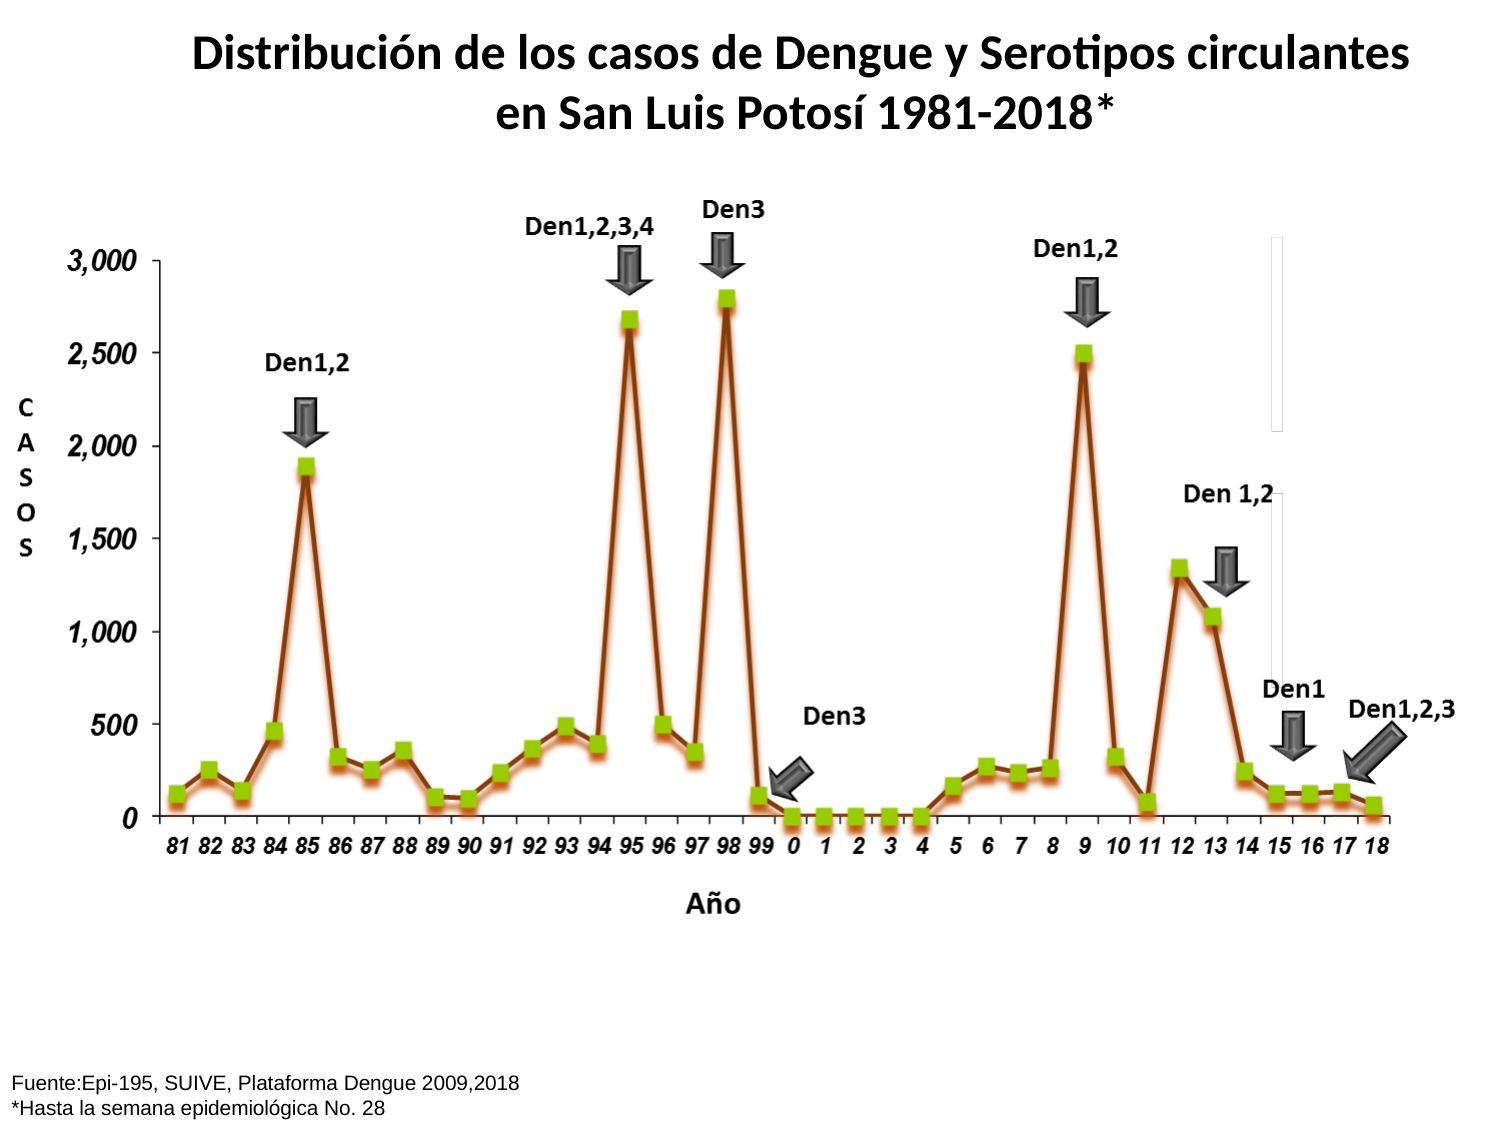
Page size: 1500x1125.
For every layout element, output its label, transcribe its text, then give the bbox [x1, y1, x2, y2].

picture [0, 181, 1500, 943]
text_box Distribución de los casos de Dengue y Serotipos circulantes en San Luis Potosí 1981-2018* [177, 12, 1438, 148]
text_box Fuente:Epi-195, SUIVE, Plataforma Dengue 2009,2018 *Hasta la semana epidemiológica No. 28 [0, 1062, 541, 1125]
